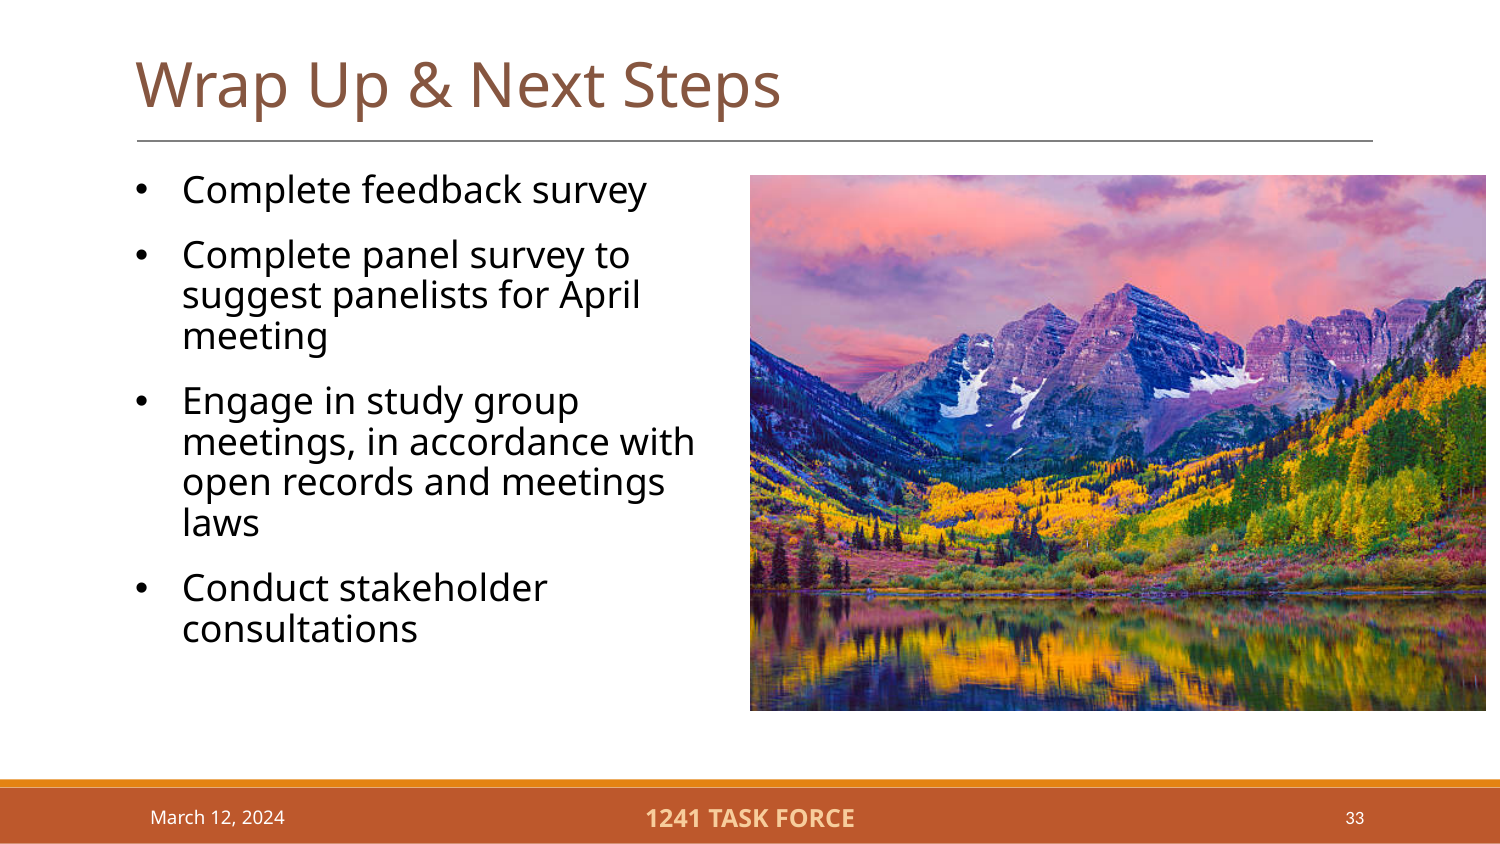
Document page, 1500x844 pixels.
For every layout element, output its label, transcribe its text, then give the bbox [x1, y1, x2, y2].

title Wrap Up & Next Steps [135, 35, 1373, 131]
list Complete feedback survey Complete panel survey to suggest panelists for April meeting Engage in study group meetings, in accordance with open records and meetings laws Conduct stakeholder consultations [135, 163, 729, 723]
picture [749, 174, 1486, 711]
footer 1241 TASK FORCE [453, 794, 1047, 840]
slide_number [135, 794, 440, 840]
slide_number 33 [1218, 794, 1380, 840]
